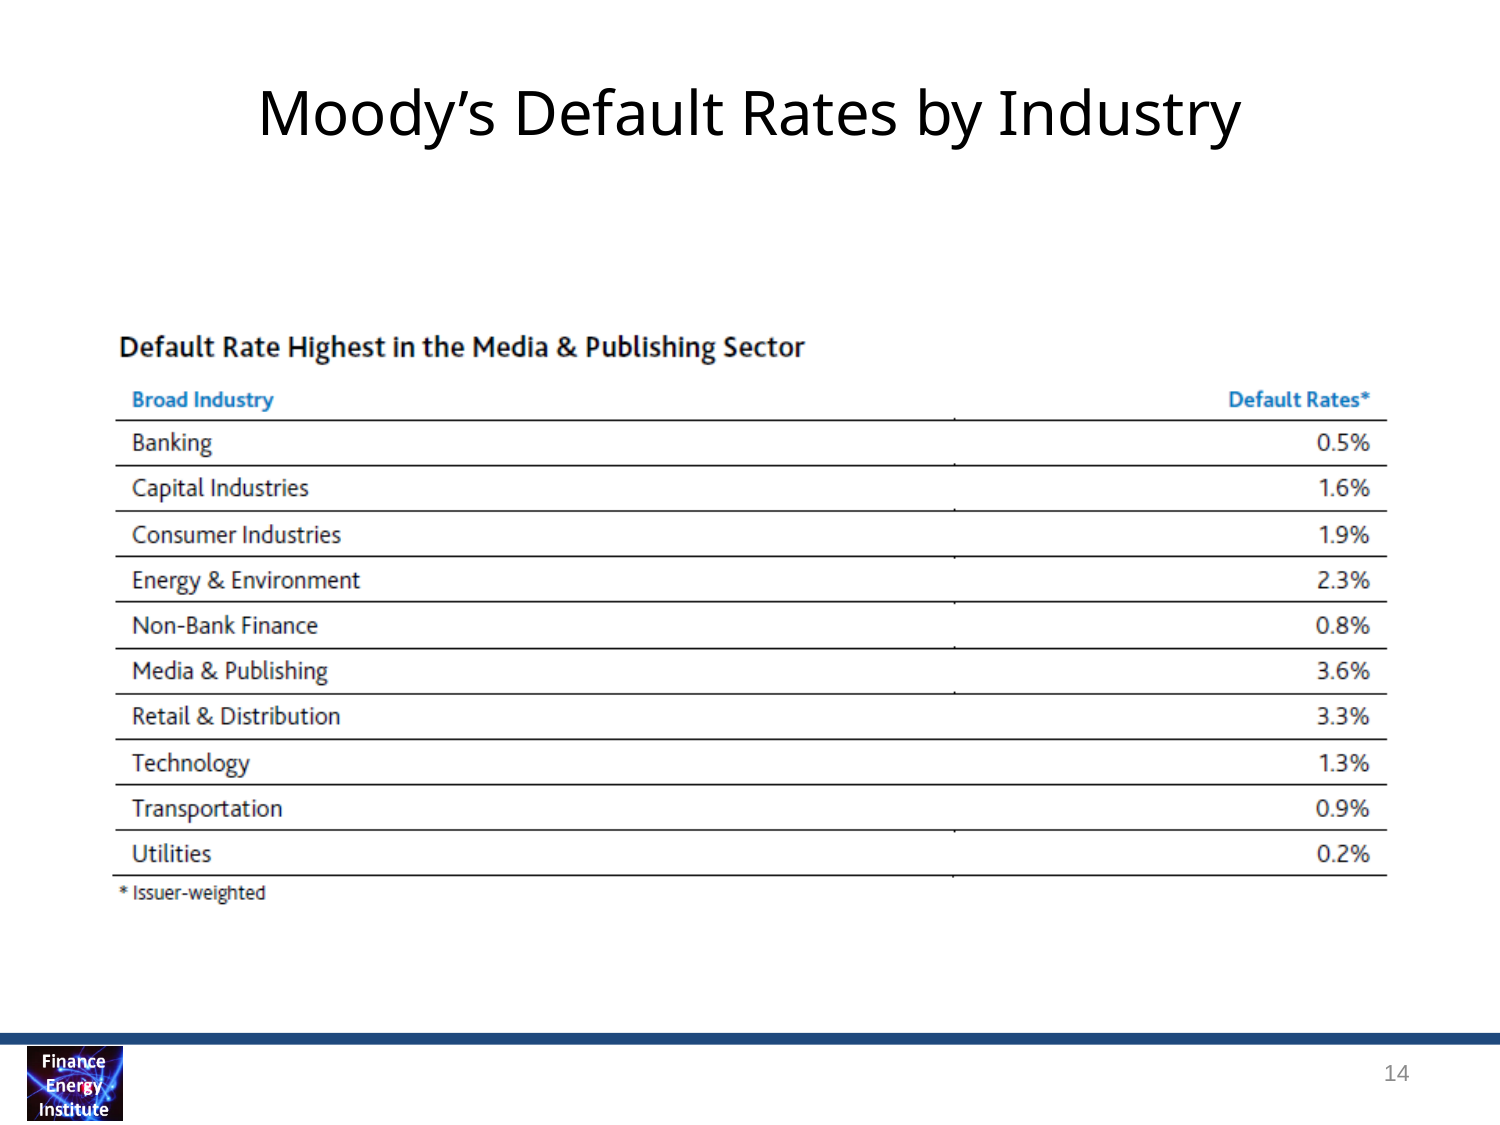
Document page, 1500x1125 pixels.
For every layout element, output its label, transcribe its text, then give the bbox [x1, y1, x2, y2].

slide_number 14 [1074, 1042, 1425, 1103]
title Moody’s Default Rates by Industry [70, 56, 1430, 164]
picture [27, 1046, 123, 1121]
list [97, 325, 1403, 928]
